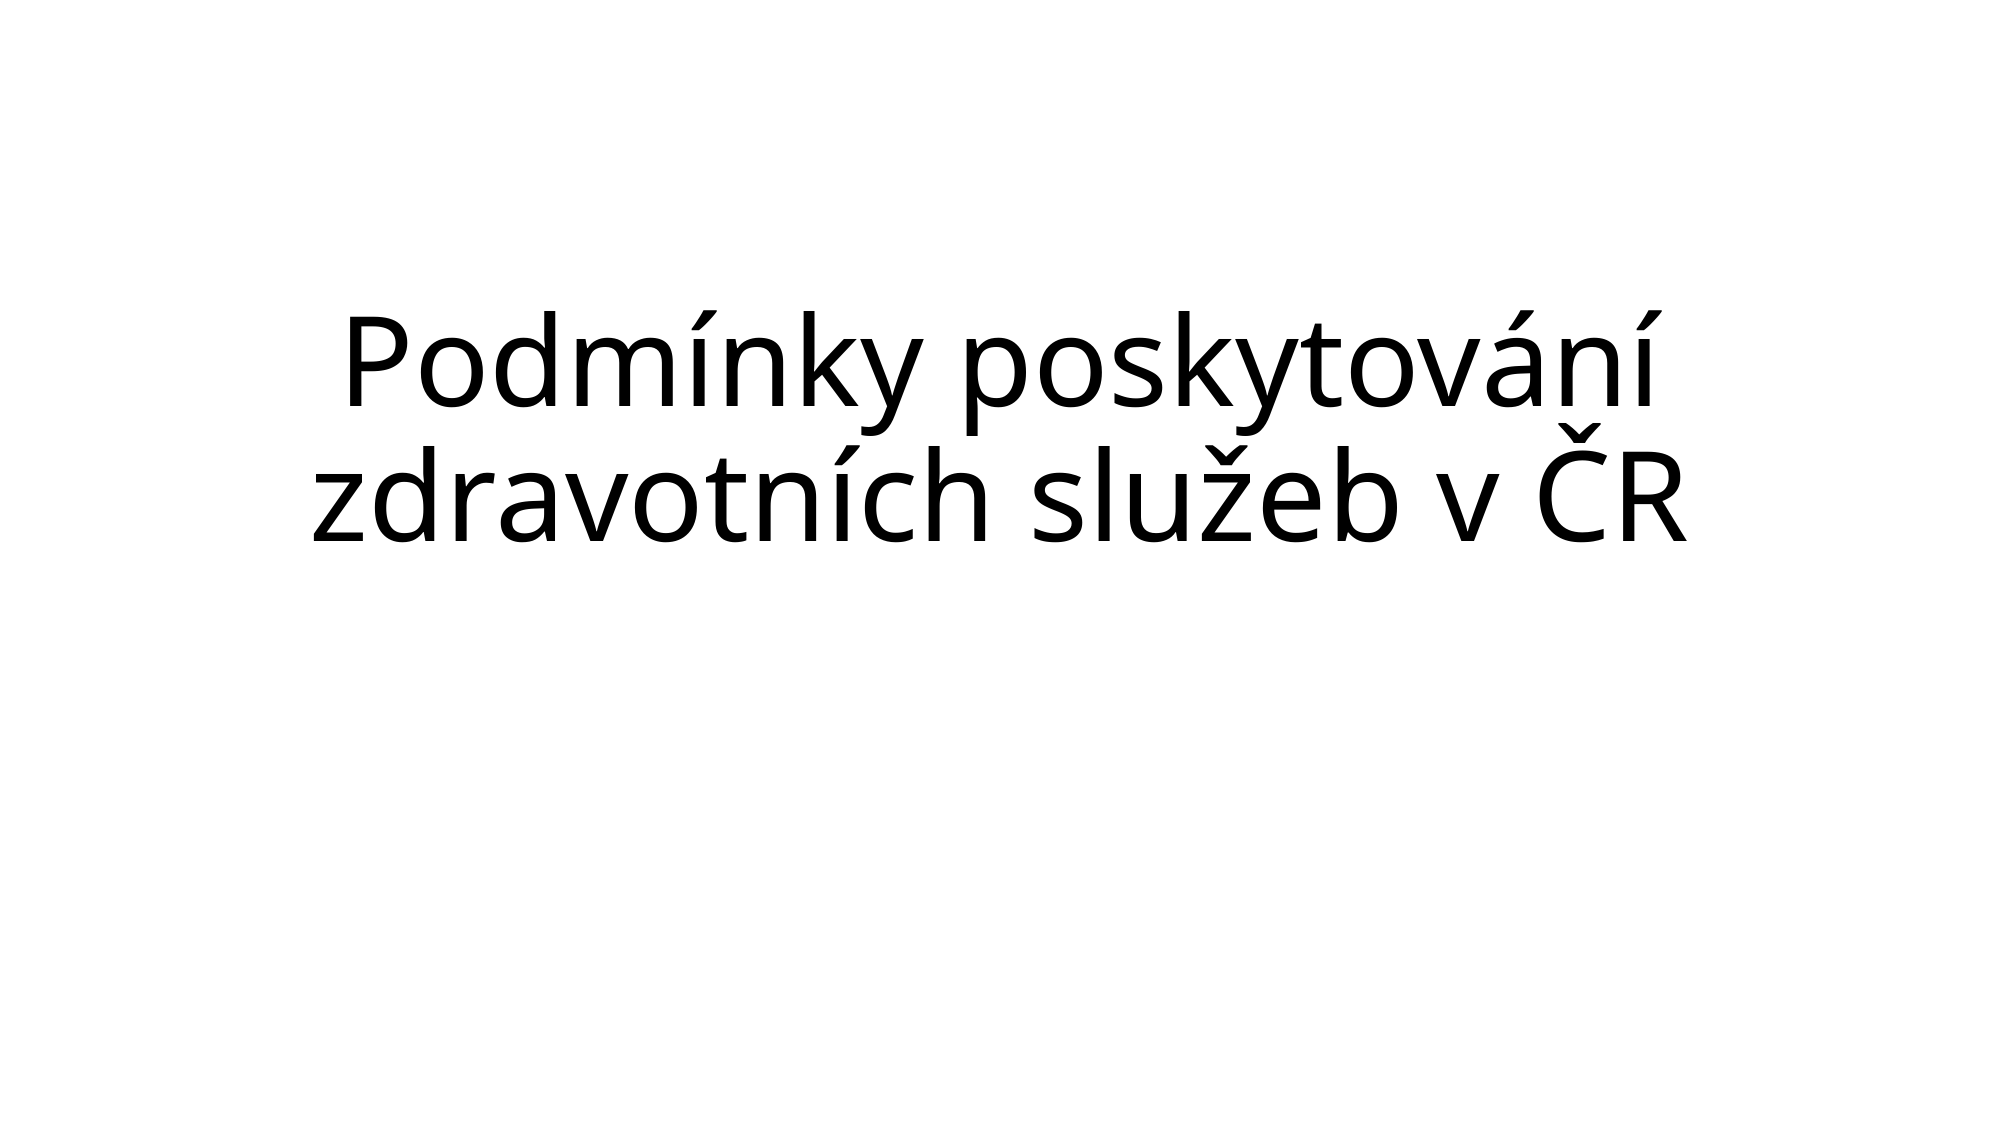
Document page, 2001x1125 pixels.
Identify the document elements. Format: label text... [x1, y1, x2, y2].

title Podmínky poskytování zdravotních služeb v ČR [249, 184, 1750, 576]
